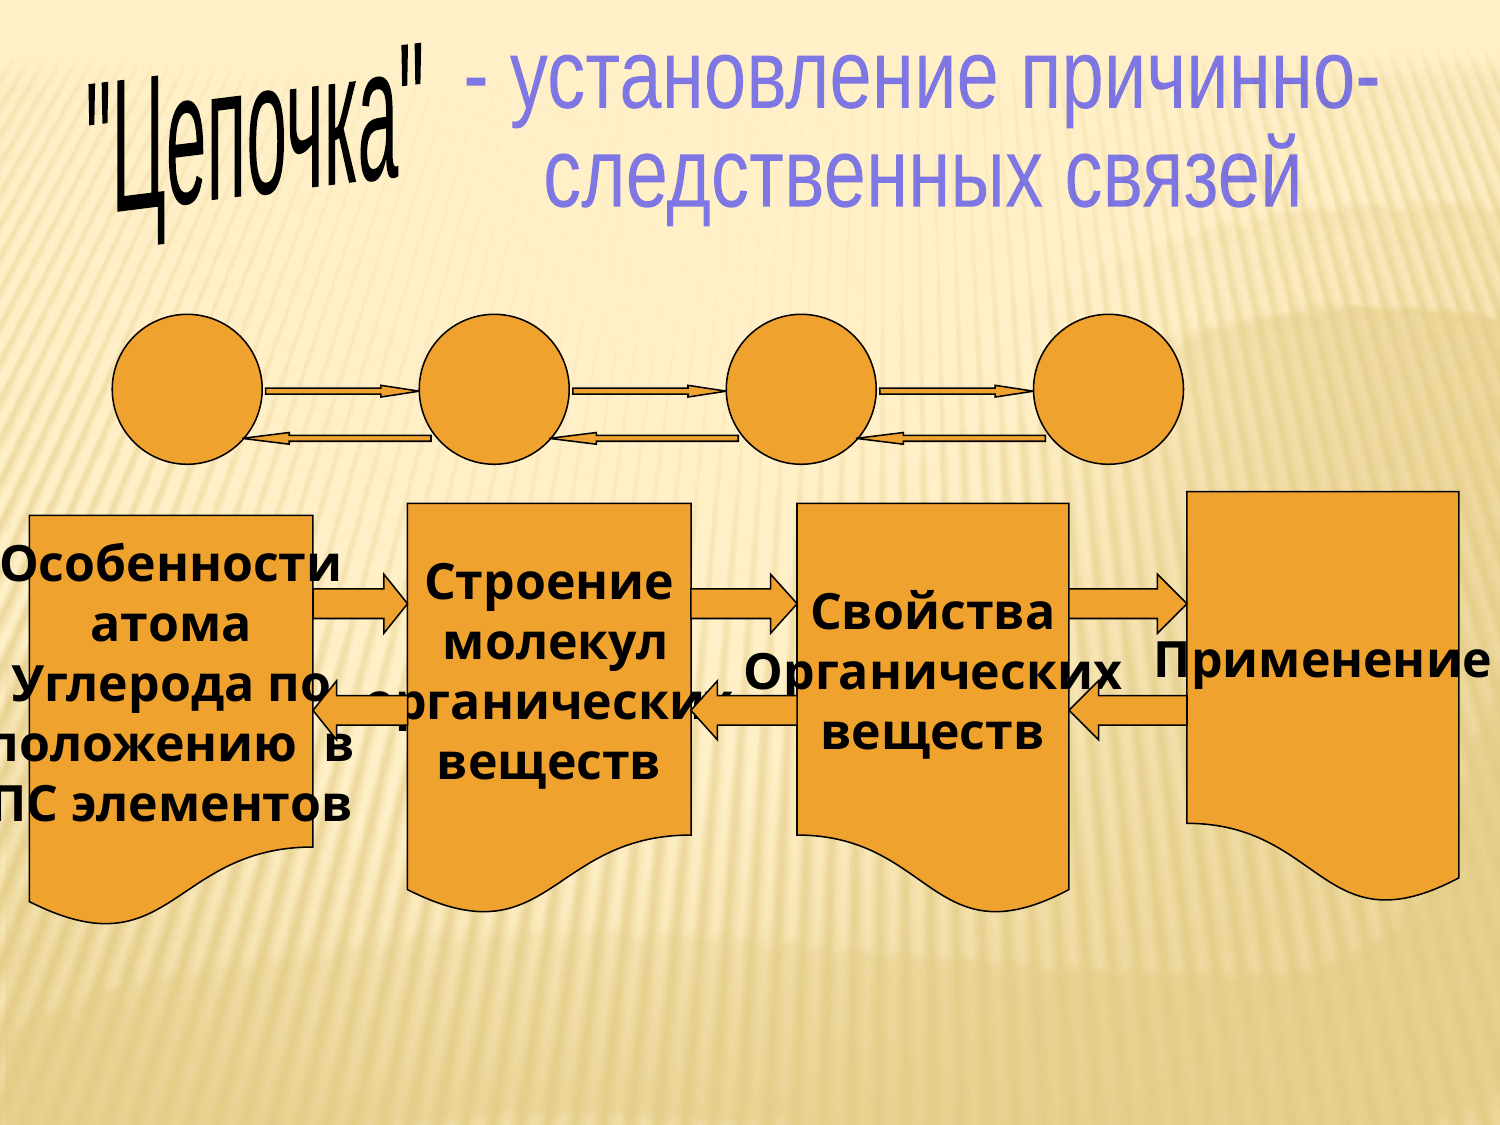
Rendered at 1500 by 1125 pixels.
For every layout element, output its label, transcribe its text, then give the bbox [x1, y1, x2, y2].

text_box Свойства Органических веществ [797, 503, 1069, 912]
text_box [112, 314, 263, 465]
text_box [690, 574, 798, 634]
text_box [1068, 574, 1187, 634]
text_box Особенности атома Углерода по положению в ПС элементов [29, 515, 313, 924]
text_box [312, 680, 408, 740]
text_box [312, 574, 408, 634]
text_box [242, 432, 431, 445]
text_box [549, 432, 739, 445]
text_box [726, 314, 877, 465]
text_box [879, 385, 1034, 398]
text_box Применение [1186, 491, 1459, 900]
text_box [265, 385, 420, 398]
text_box [690, 680, 798, 740]
text_box Строение молекул органических веществ [407, 503, 692, 912]
text_box [572, 385, 727, 398]
text_box [856, 432, 1046, 445]
text_box [419, 314, 570, 465]
text_box [1033, 314, 1184, 465]
text_box [1069, 680, 1188, 740]
